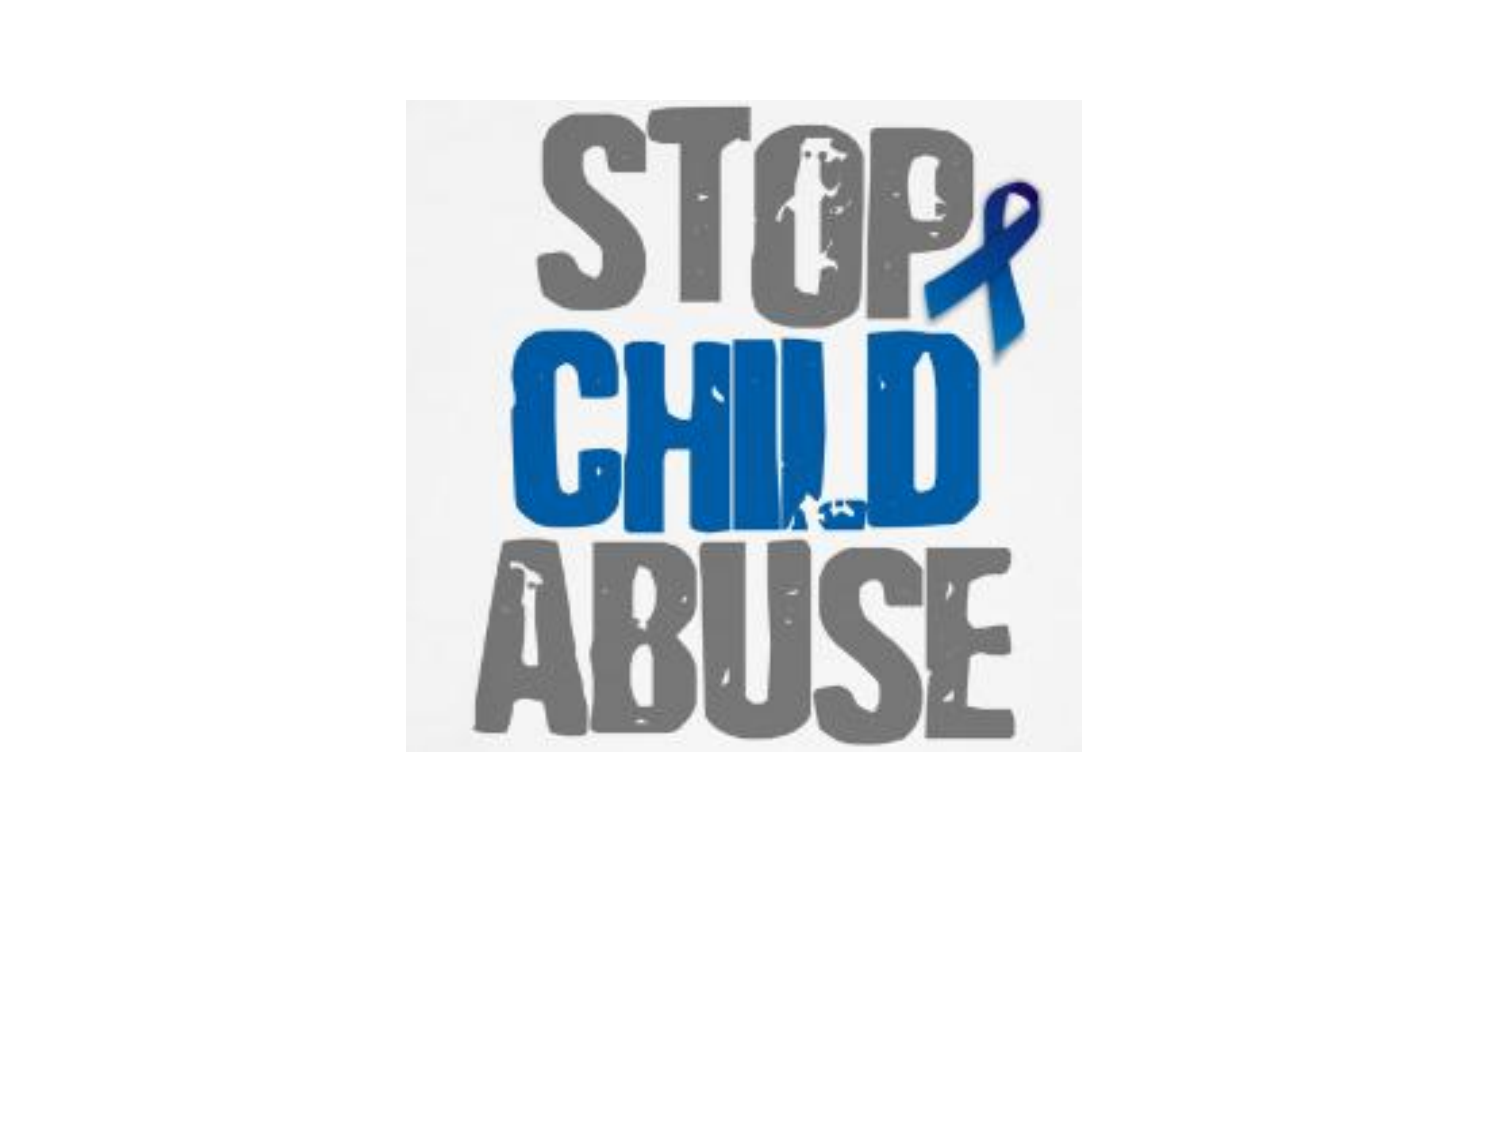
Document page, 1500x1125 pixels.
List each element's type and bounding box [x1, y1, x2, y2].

picture [293, 100, 1195, 753]
